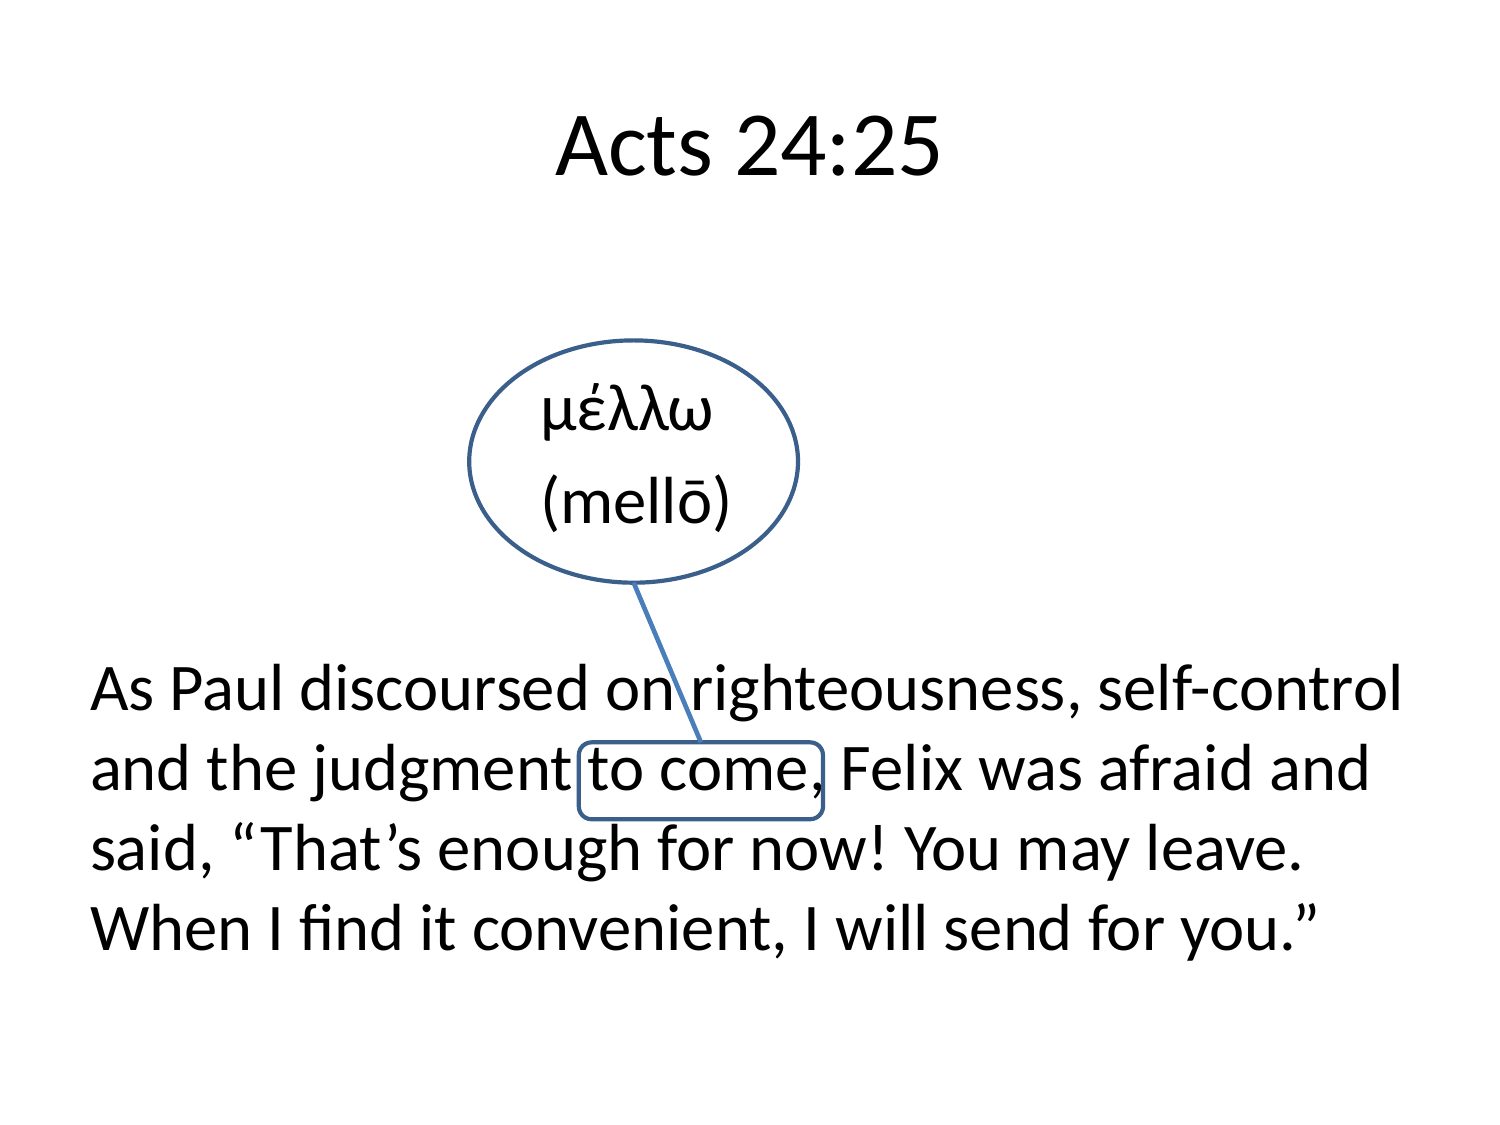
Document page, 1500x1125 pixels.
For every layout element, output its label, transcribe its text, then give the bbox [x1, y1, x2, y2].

title Acts 24:25 [75, 45, 1425, 233]
list μέλλω (mellō) As Paul discoursed on righteousness, self-control and the judgment to come, Felix was afraid and said, “That’s enough for now! You may leave. When I find it convenient, I will send for you.” [75, 262, 1425, 1005]
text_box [633, 582, 702, 743]
text_box [576, 740, 826, 822]
text_box [467, 338, 801, 585]
